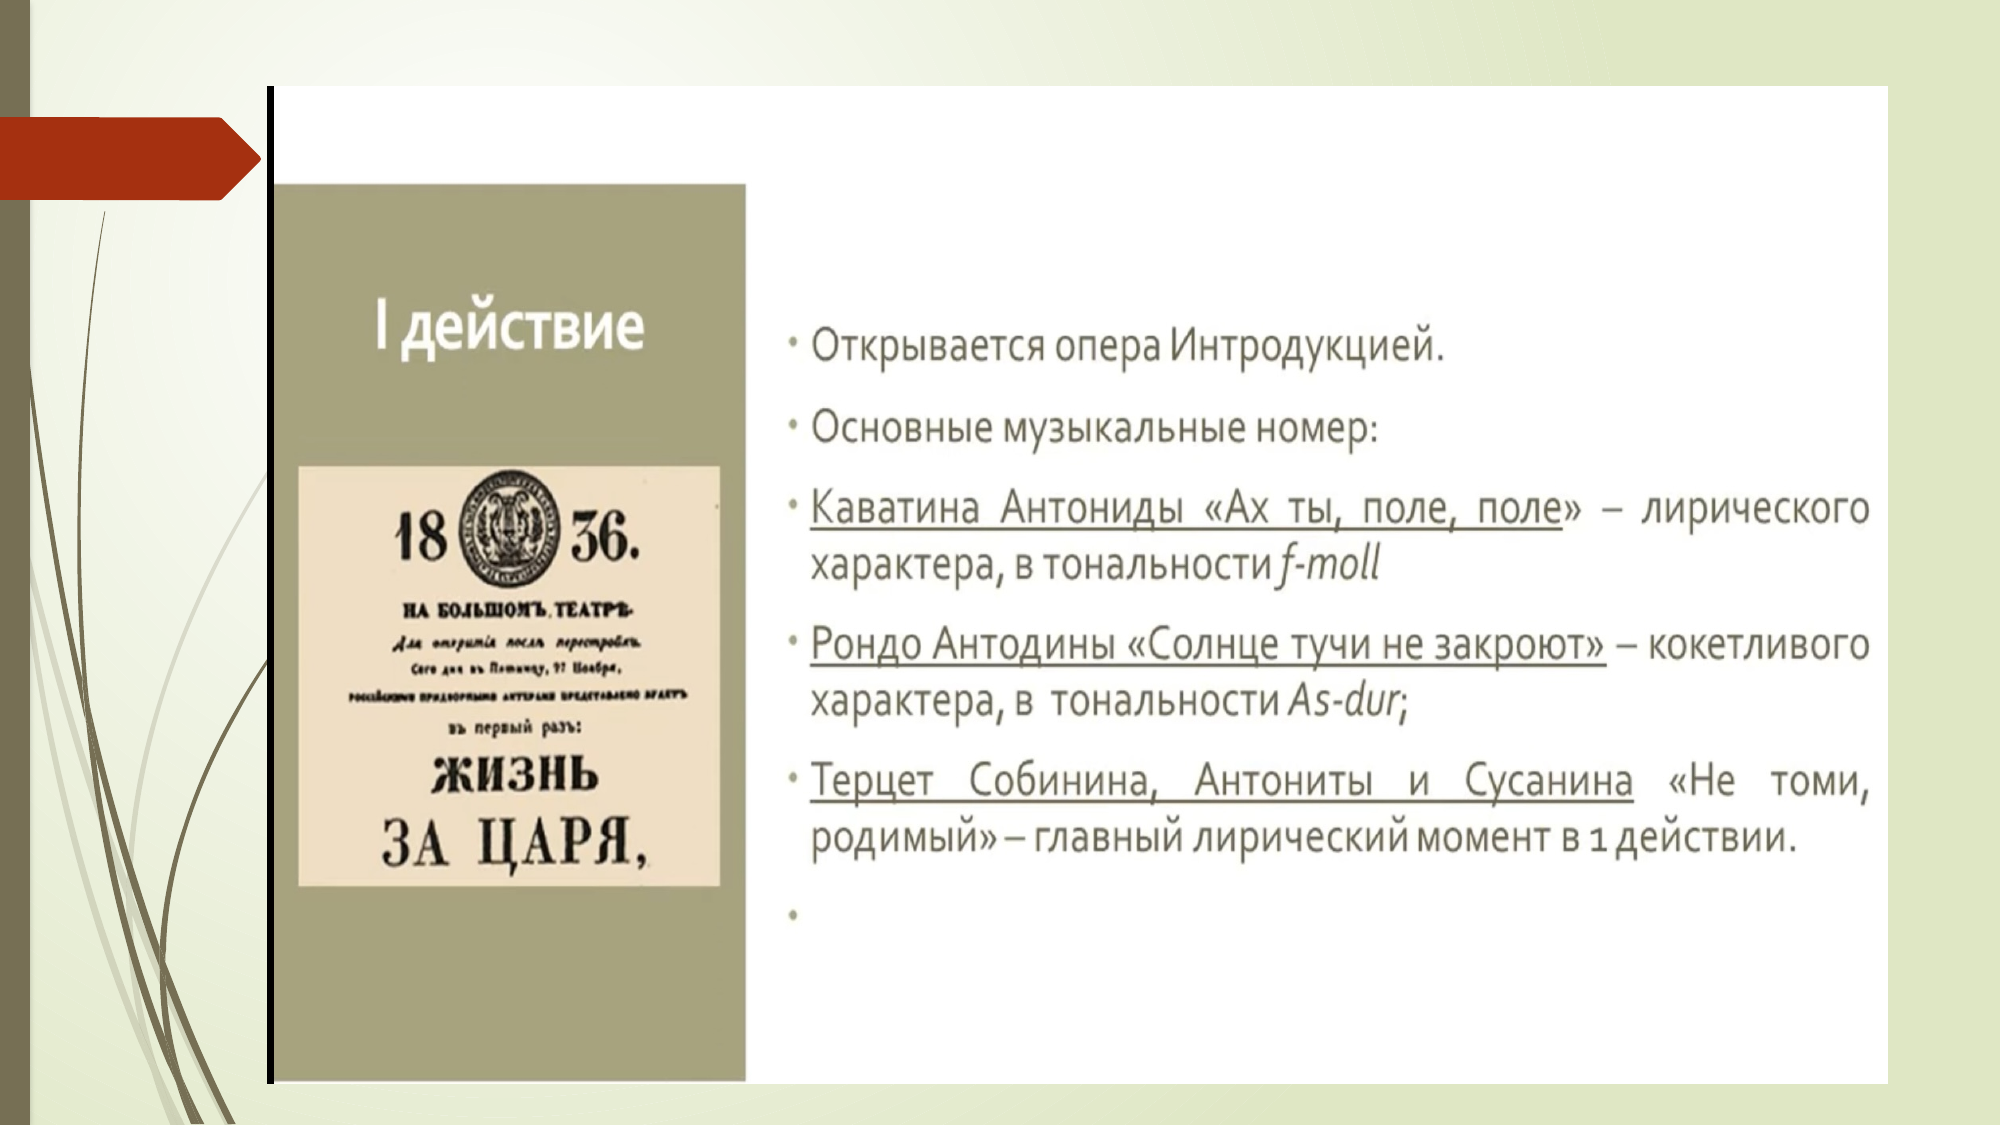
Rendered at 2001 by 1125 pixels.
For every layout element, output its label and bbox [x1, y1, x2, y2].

list [267, 86, 1888, 1084]
